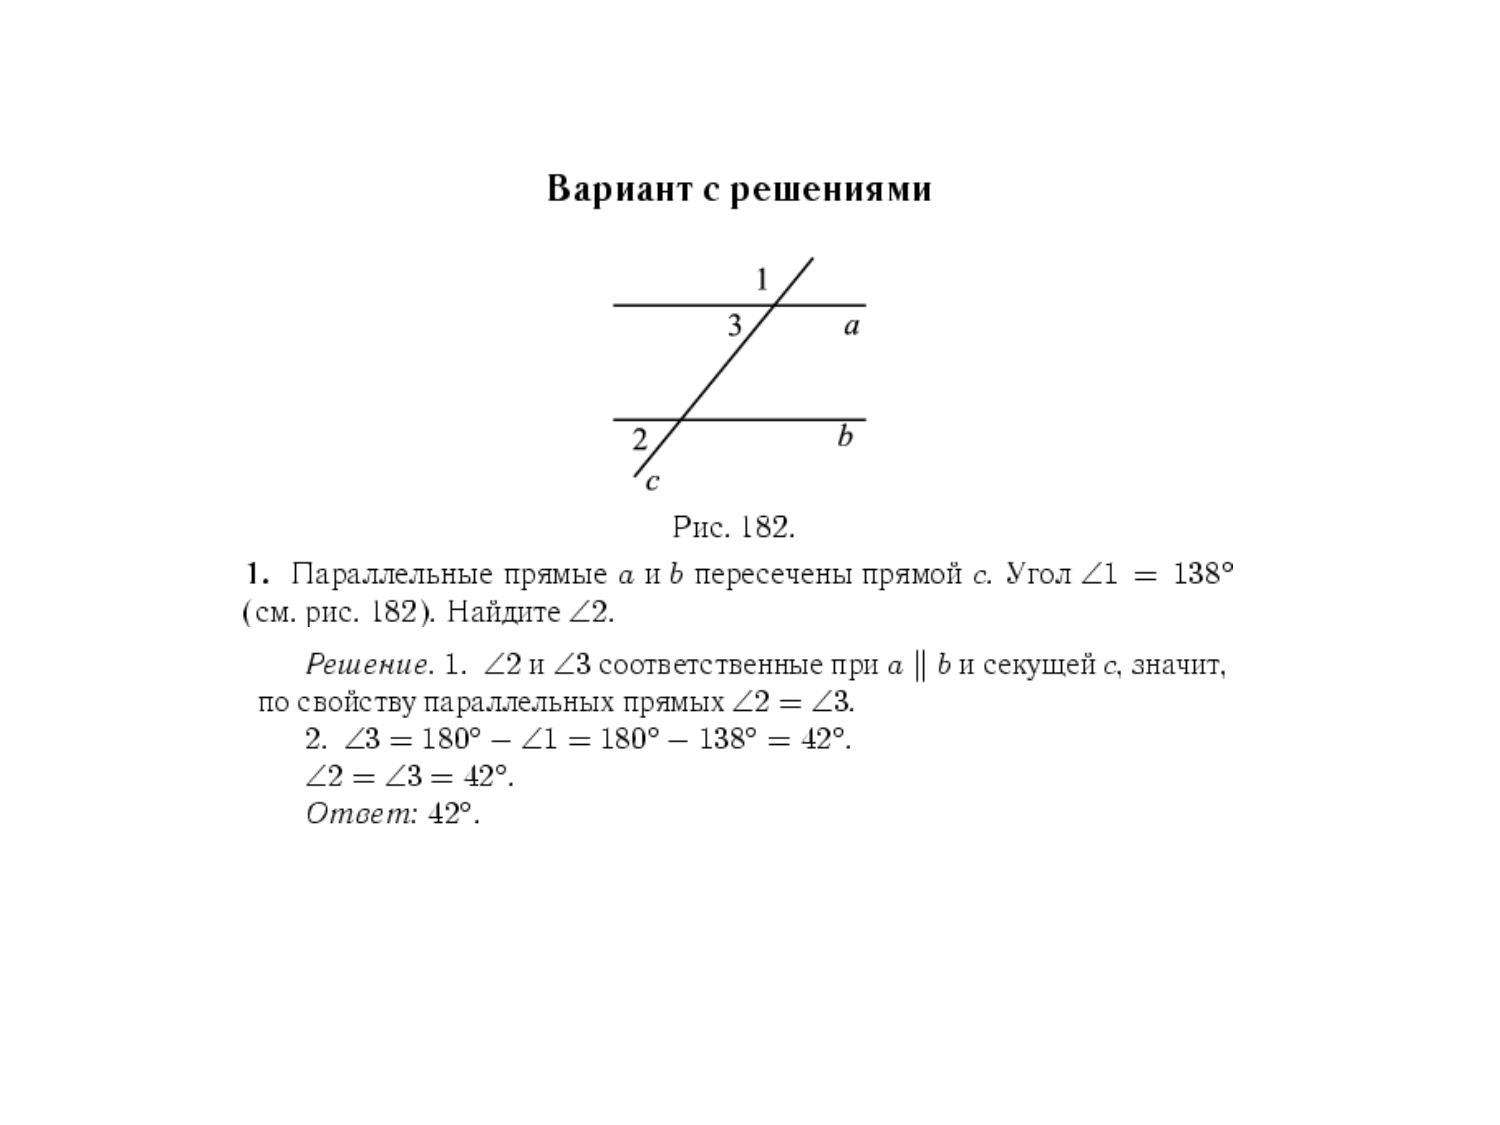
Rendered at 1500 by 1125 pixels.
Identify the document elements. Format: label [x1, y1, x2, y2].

picture [245, 644, 1233, 831]
picture [241, 153, 1233, 628]
